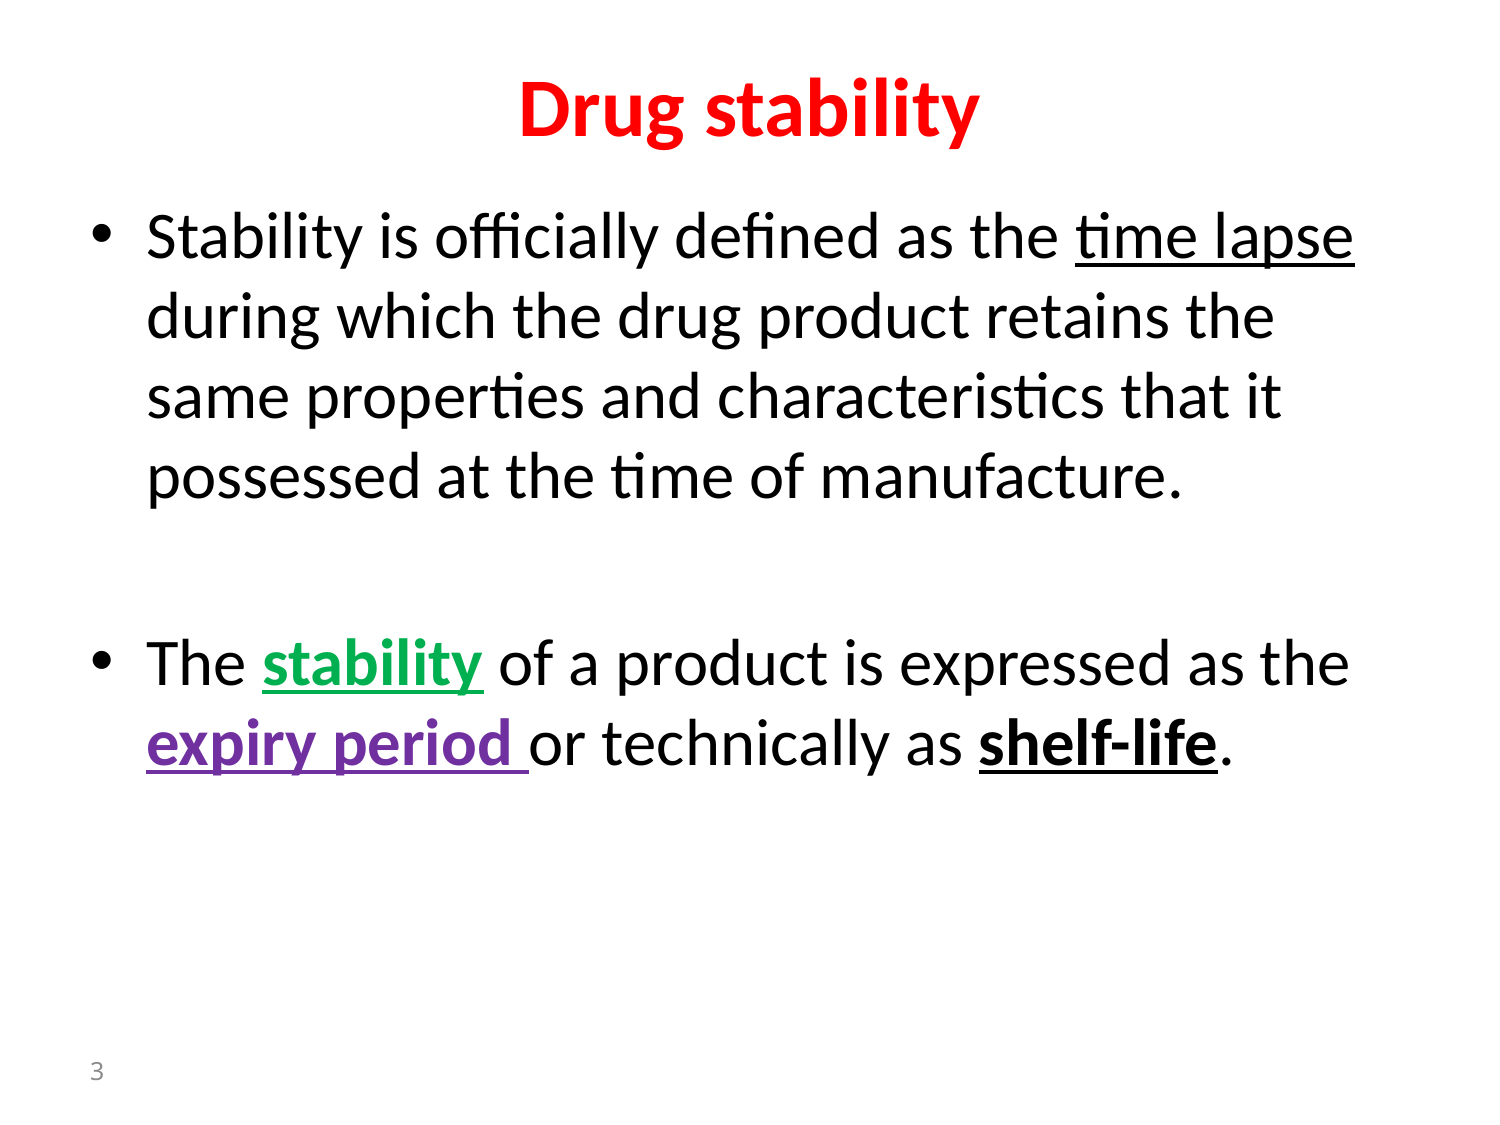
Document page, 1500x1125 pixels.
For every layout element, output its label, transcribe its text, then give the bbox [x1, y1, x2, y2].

list Stability is officially defined as the time lapse during which the drug product retains the same properties and characteristics that it possessed at the time of manufacture. The stability of a product is expressed as the expiry period or technically as shelf-life. [75, 184, 1425, 1005]
title Drug stability [75, 45, 1425, 161]
slide_number 3 [75, 1042, 425, 1103]
